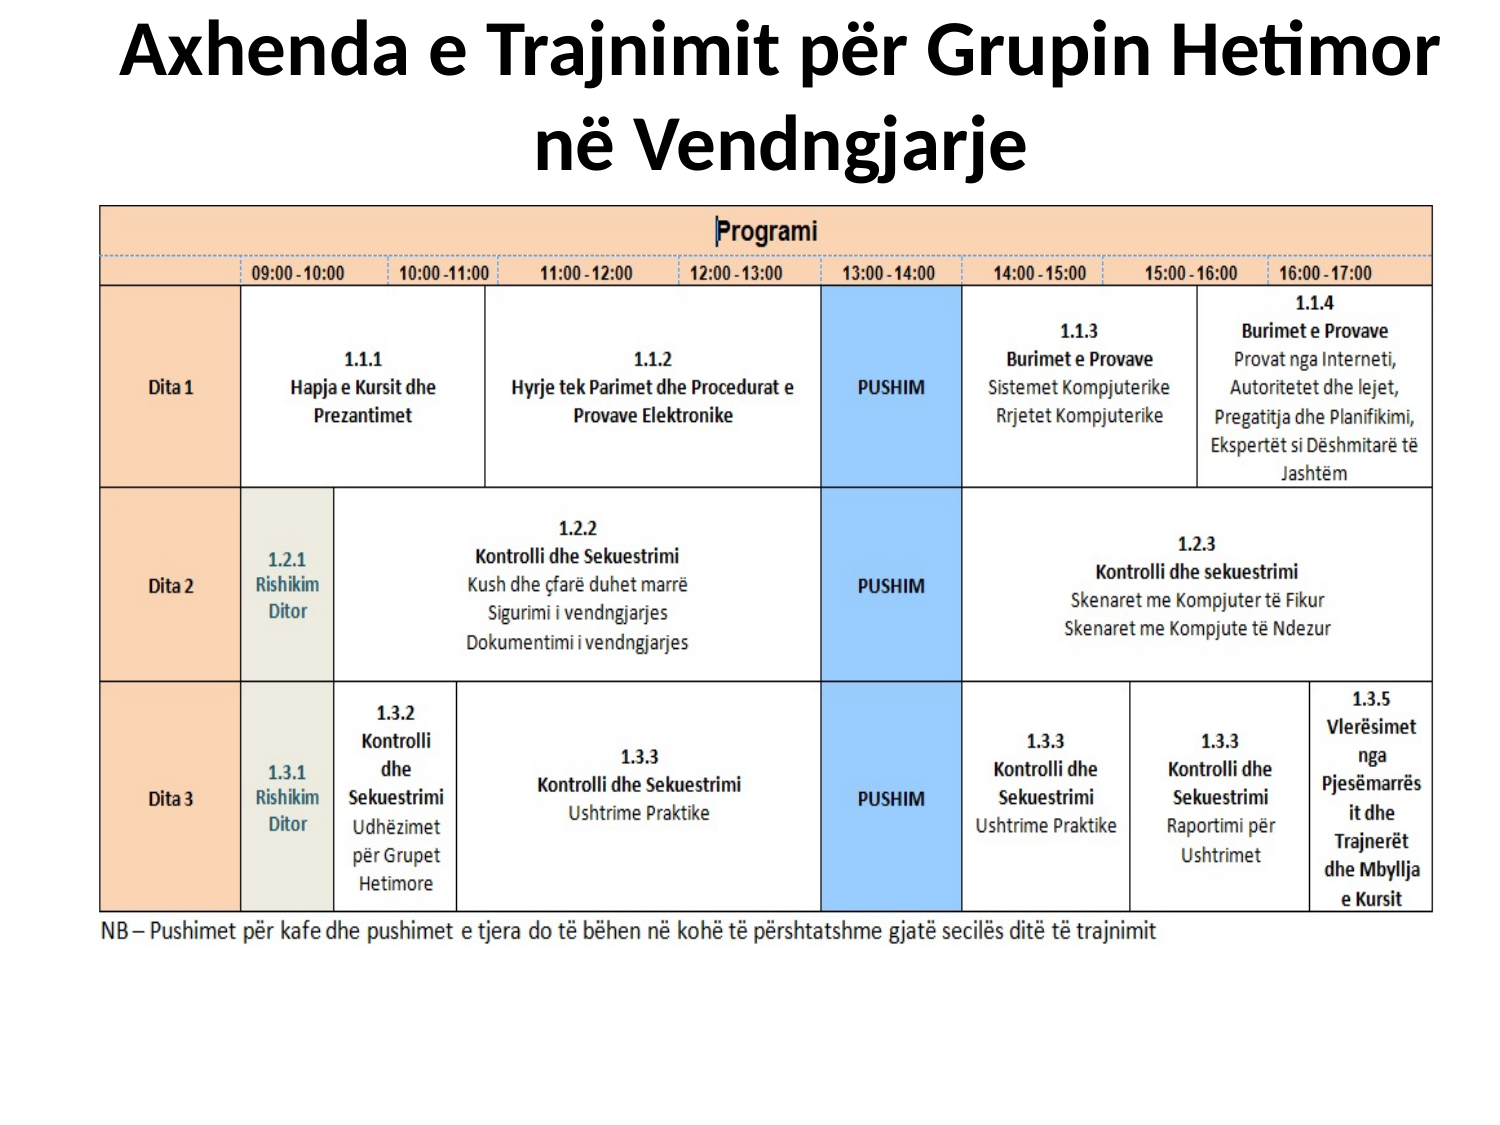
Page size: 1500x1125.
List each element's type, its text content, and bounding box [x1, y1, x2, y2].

title Axhenda e Trajnimit për Grupin Hetimor në Vendngjarje [75, 0, 1488, 184]
picture [97, 205, 1447, 948]
